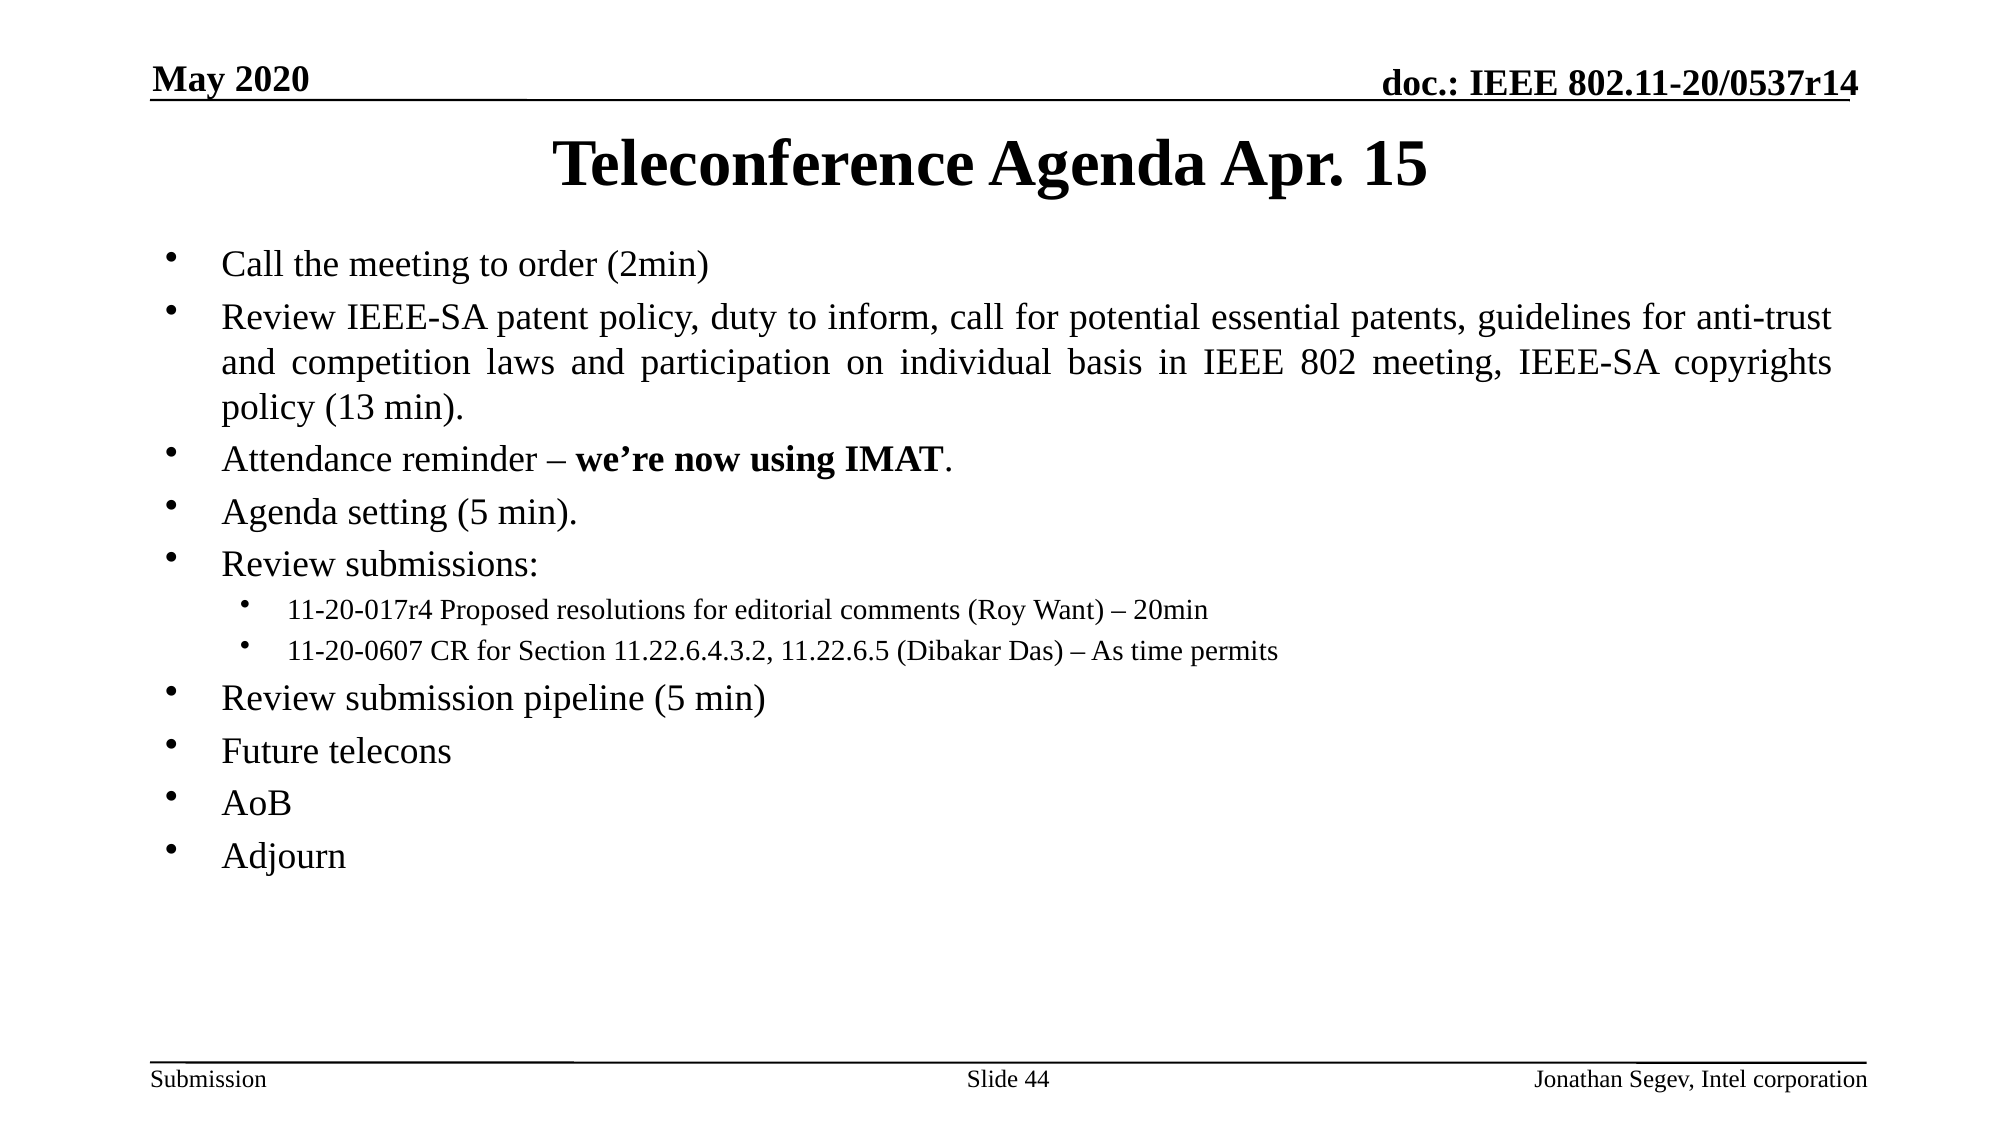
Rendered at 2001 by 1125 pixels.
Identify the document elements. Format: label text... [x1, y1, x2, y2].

title Teleconference Agenda Apr. 15 [149, 112, 1850, 205]
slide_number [152, 54, 563, 100]
slide_number Slide 44 [950, 1061, 1067, 1123]
footer Jonathan Segev, Intel corporation [1171, 1061, 1869, 1093]
list Call the meeting to order (2min) Review IEEE-SA patent policy, duty to inform, call for potential essential patents, guidelines for anti-trust and competition laws and participation on individual basis in IEEE 802 meeting, IEEE-SA copyrights policy (13 min). Attendance reminder – we’re now using IMAT. Agenda setting (5 min). Review submissions: 11-20-017r4 Proposed resolutions for editorial comments (Roy Want) – 20min 11-20-0607 CR for Section 11.22.6.4.3.2, 11.22.6.5 (Dibakar Das) – As time permits Review submission pipeline (5 min) Future telecons AoB Adjourn [149, 231, 1850, 1000]
